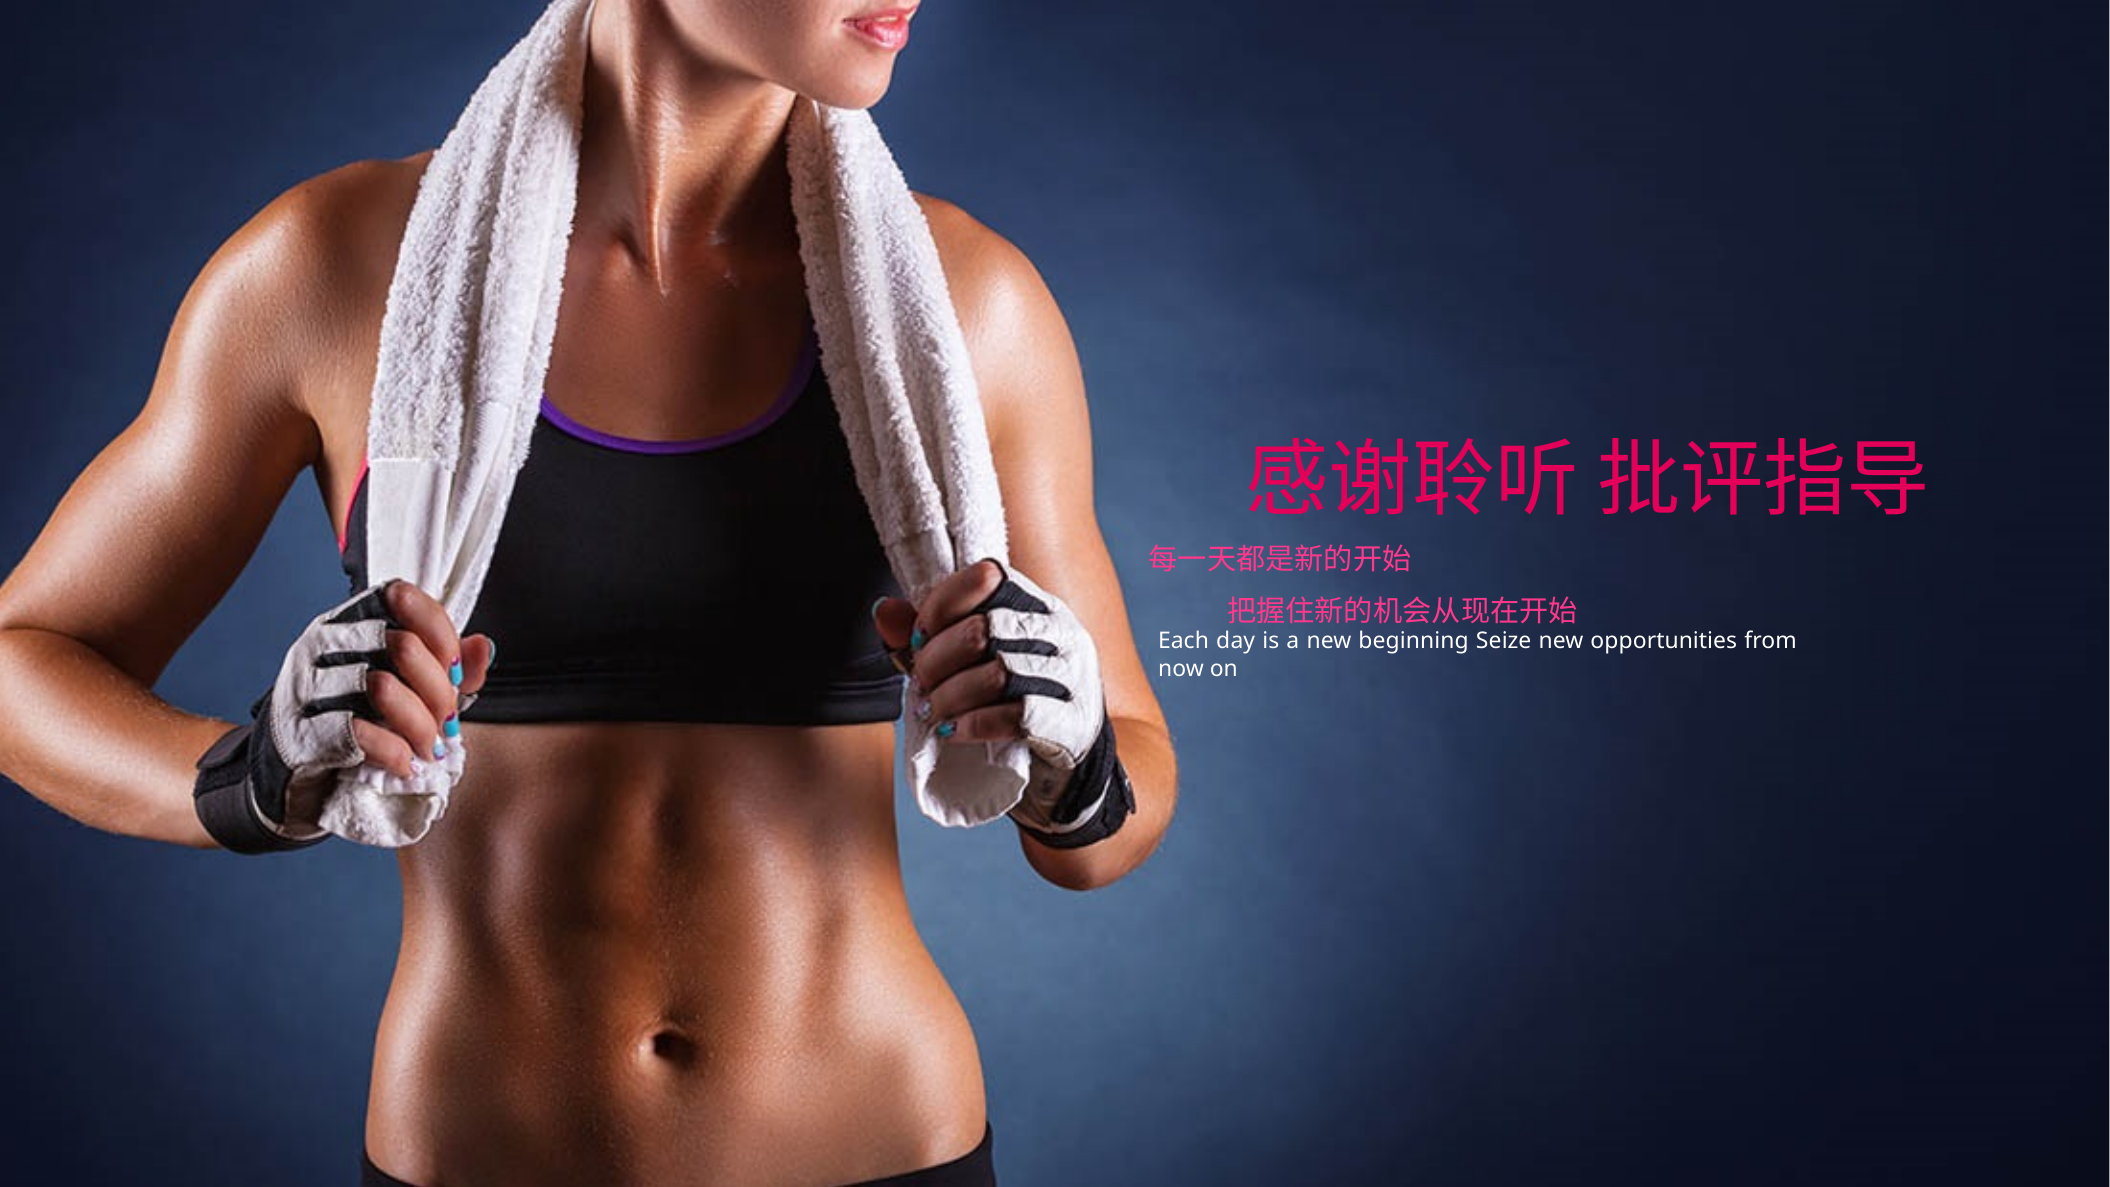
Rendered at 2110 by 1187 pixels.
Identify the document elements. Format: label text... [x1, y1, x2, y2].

text_box Each day is a new beginning Seize new opportunities from now on [1146, 619, 1809, 687]
text_box 感谢聆听 批评指导 [1234, 419, 1942, 531]
text_box 每一天都是新的开始 把握住新的机会从现在开始 [1137, 517, 1692, 634]
text_box [0, 0, 2110, 1187]
